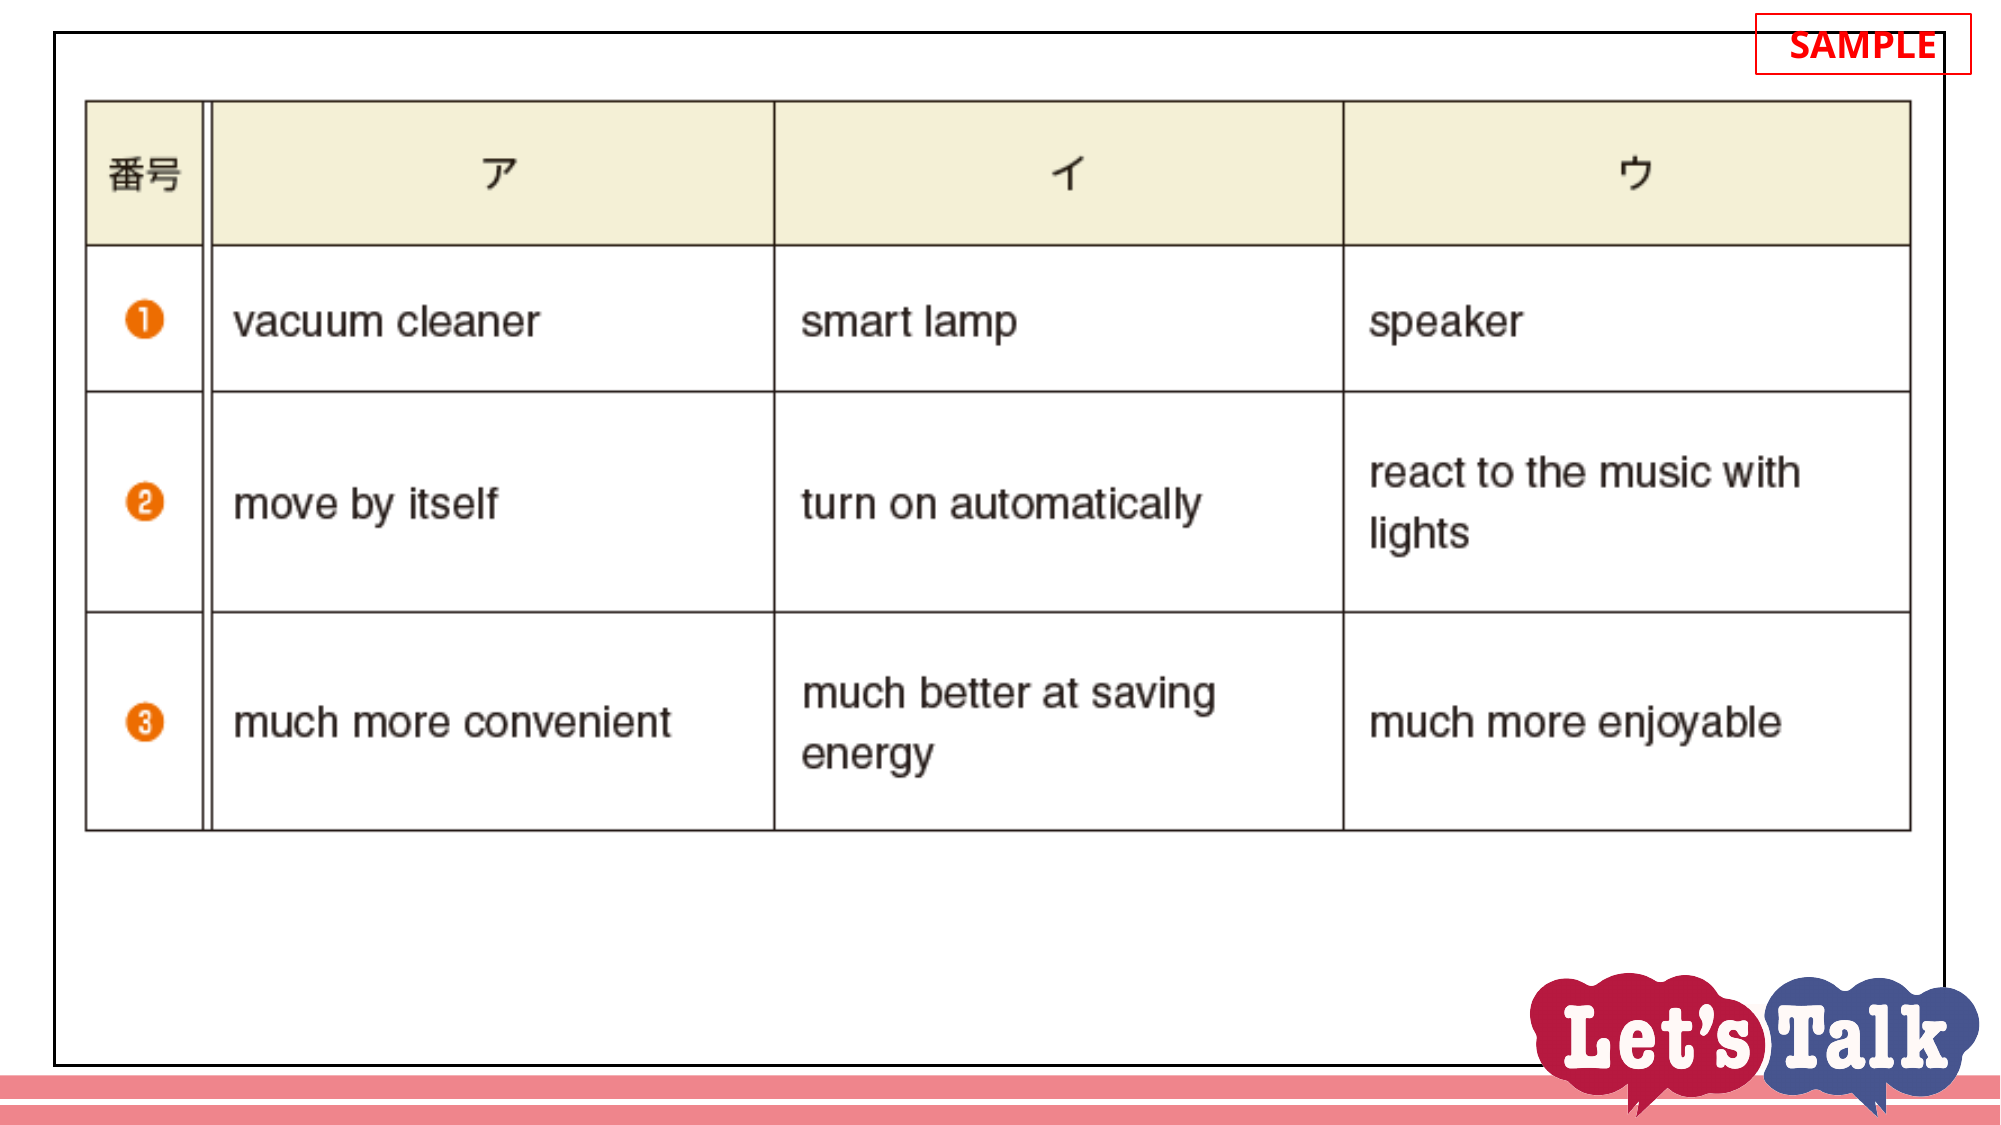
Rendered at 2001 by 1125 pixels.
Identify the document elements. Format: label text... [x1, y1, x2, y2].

text_box SAMPLE [1755, 14, 1972, 74]
picture [1524, 968, 1987, 1121]
picture [72, 89, 1928, 860]
